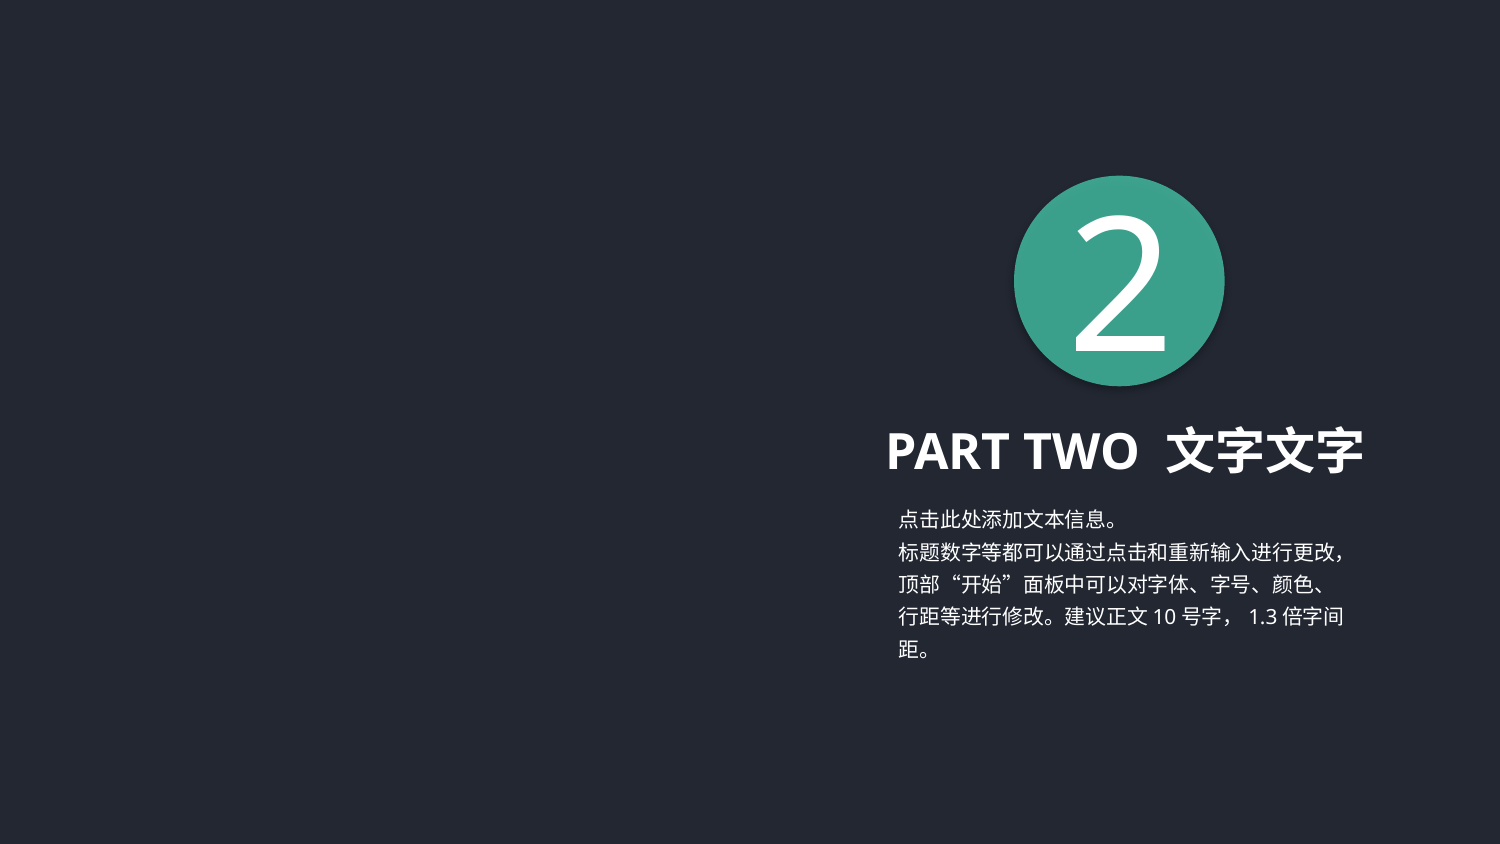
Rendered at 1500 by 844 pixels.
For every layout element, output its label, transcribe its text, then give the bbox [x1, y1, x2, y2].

text_box [1190, 201, 1226, 361]
text_box [1013, 199, 1052, 363]
text_box 点击此处添加文本信息。 标题数字等都可以通过点击和重新输入进行更改，顶部“开始”面板中可以对字体、字号、颜色、行距等进行修改。建议正文10号字，1.3倍字间距。 [883, 491, 1365, 669]
text_box PART TWO 文字文字 [870, 412, 1380, 487]
text_box 2 [1052, 156, 1190, 397]
